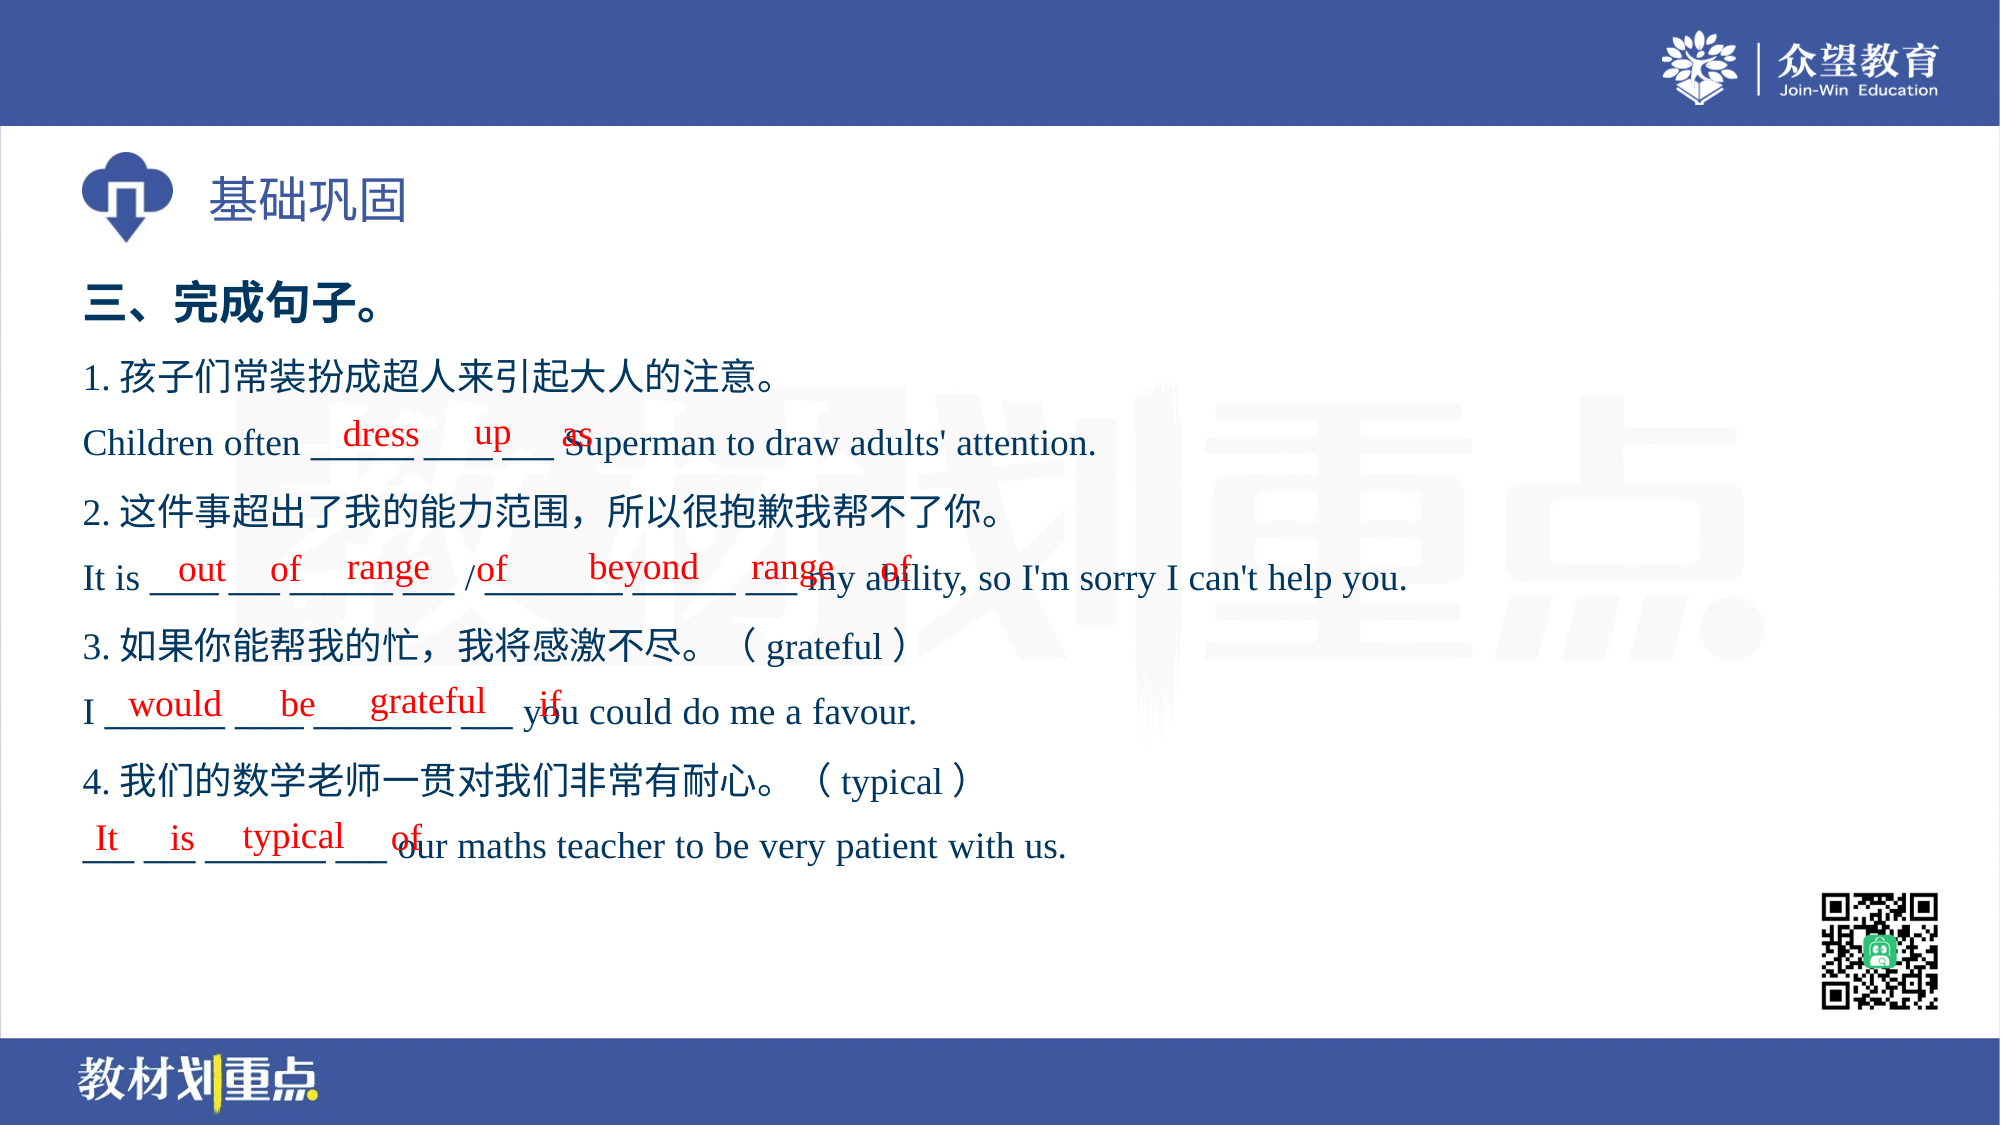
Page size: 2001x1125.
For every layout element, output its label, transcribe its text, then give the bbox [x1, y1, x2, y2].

text_box is [156, 793, 209, 852]
text_box 3.如果你能帮我的忙，我将感激不尽。（grateful） I _______ ____ ________ ___ you could do me a favour. [82, 598, 1817, 725]
text_box 1.孩子们常装扮成超人来引起大人的注意。 Children often ______ ____ ___ Superman to draw adults' attention. [82, 329, 1817, 456]
text_box range [333, 522, 444, 581]
text_box typical [229, 791, 359, 850]
text_box of [377, 793, 436, 852]
text_box dress [329, 389, 434, 448]
text_box 2.这件事超出了我的能力范围，所以很抱歉我帮不了你。 It is ____ ___ ______ ___ / ________ ______ ___ my ability, so I'm sorry I can't help you. [82, 464, 1817, 591]
text_box of [866, 524, 926, 583]
picture [0, 0, 2000, 1125]
text_box of [462, 524, 522, 583]
text_box be [266, 658, 330, 717]
text_box grateful [356, 656, 501, 715]
text_box as [547, 389, 607, 448]
text_box 4.我们的数学老师一贯对我们非常有耐心。（typical） ___ ___ _______ ___ our maths teacher to be very patient with us. [82, 733, 1817, 860]
text_box range [737, 522, 849, 581]
text_box It [81, 793, 132, 852]
text_box 三、完成句子。 [82, 247, 1817, 329]
text_box up [460, 387, 526, 446]
text_box out [164, 524, 240, 583]
text_box if [525, 658, 576, 717]
text_box would [114, 658, 236, 717]
text_box beyond [575, 522, 713, 581]
text_box of [256, 524, 315, 583]
